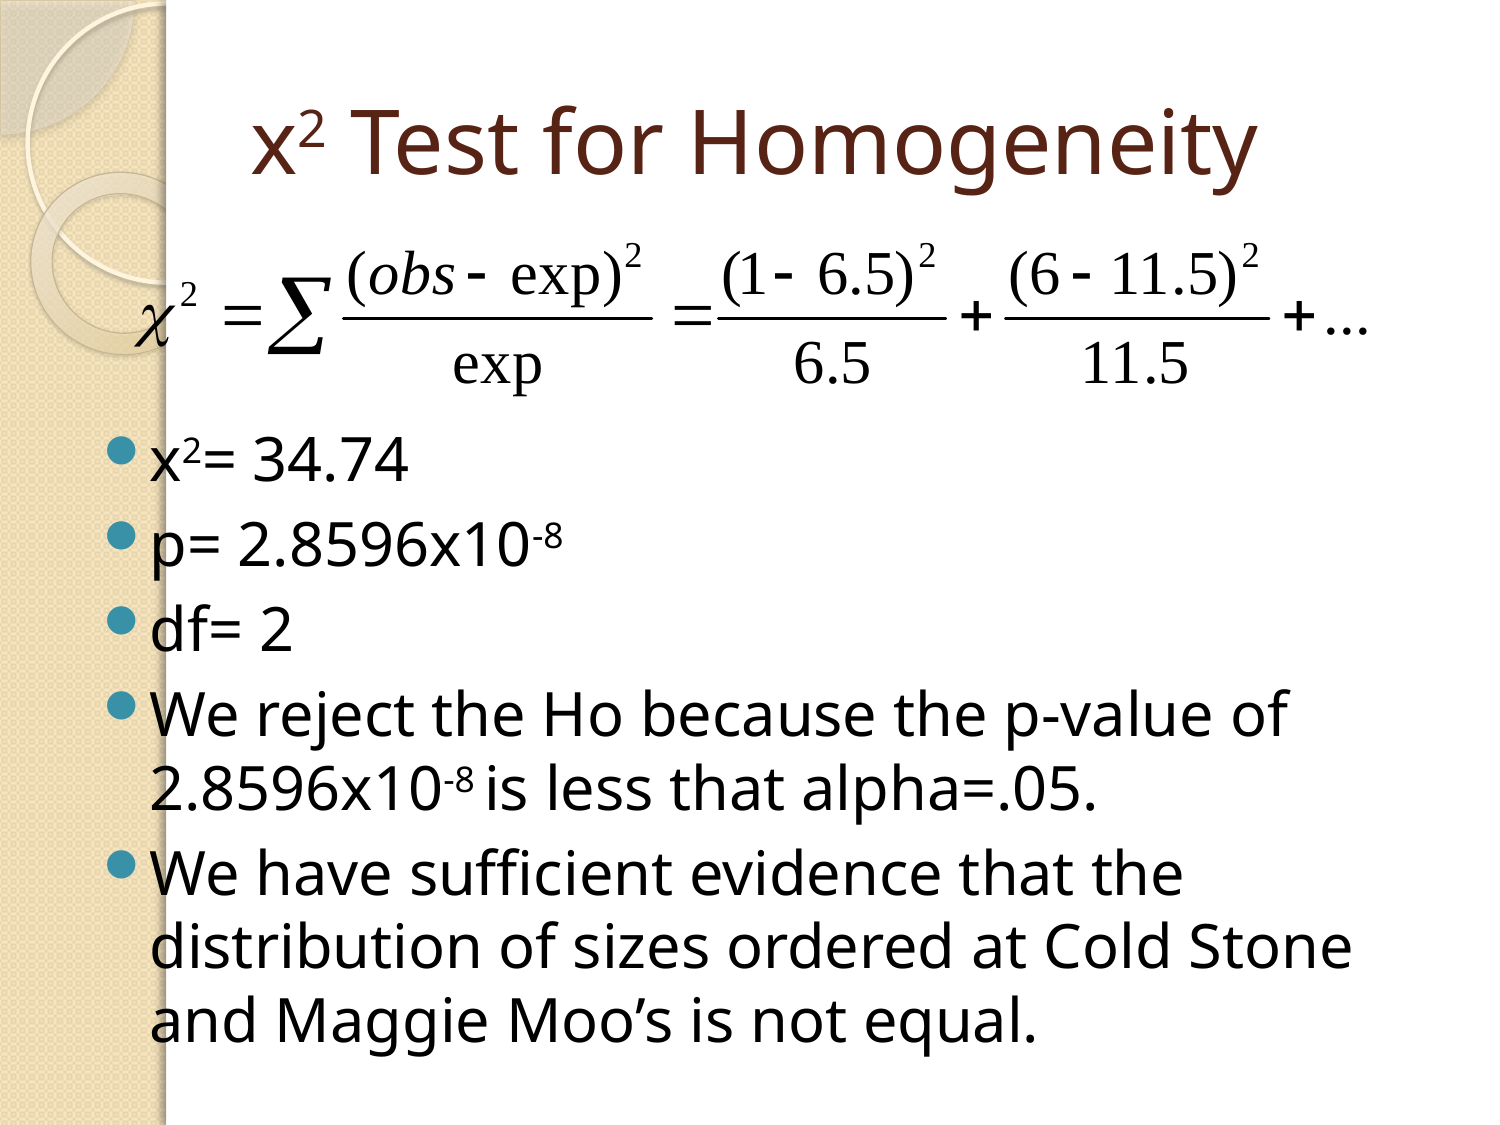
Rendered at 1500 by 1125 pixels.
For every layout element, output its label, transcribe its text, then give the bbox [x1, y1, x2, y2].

list x2= 34.74 p= 2.8596x10-8 df= 2 We reject the Ho because the p-value of 2.8596x10-8 is less that alpha=.05. We have sufficient evidence that the distribution of sizes ordered at Cold Stone and Maggie Moo’s is not equal. [75, 412, 1425, 1063]
title x2 Test for Homogeneity [235, 45, 1466, 233]
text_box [124, 224, 1381, 408]
